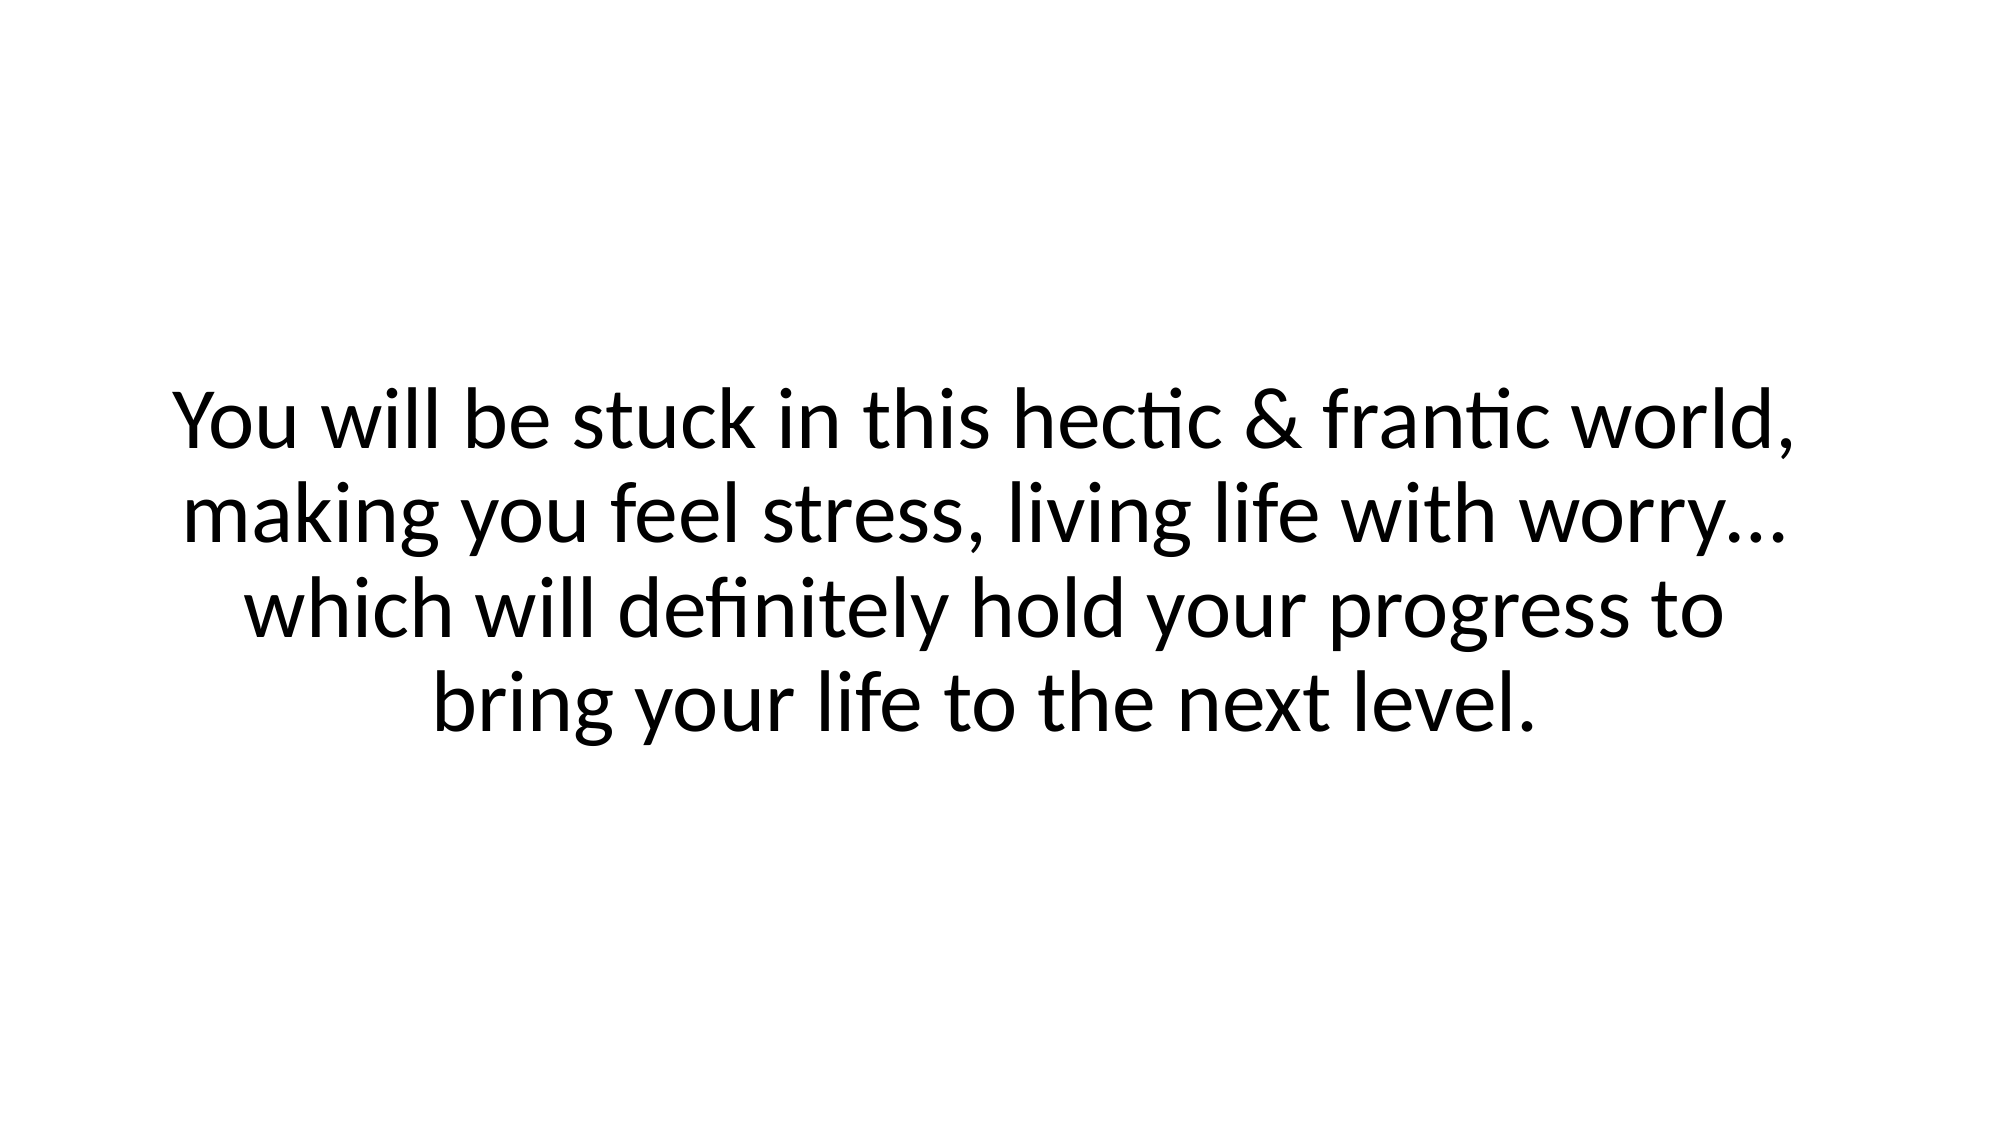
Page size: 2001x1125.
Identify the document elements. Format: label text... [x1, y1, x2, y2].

list You will be stuck in this hectic & frantic world, making you feel stress, living life with worry… which will definitely hold your progress to bring your life to the next level. [138, 365, 1833, 848]
